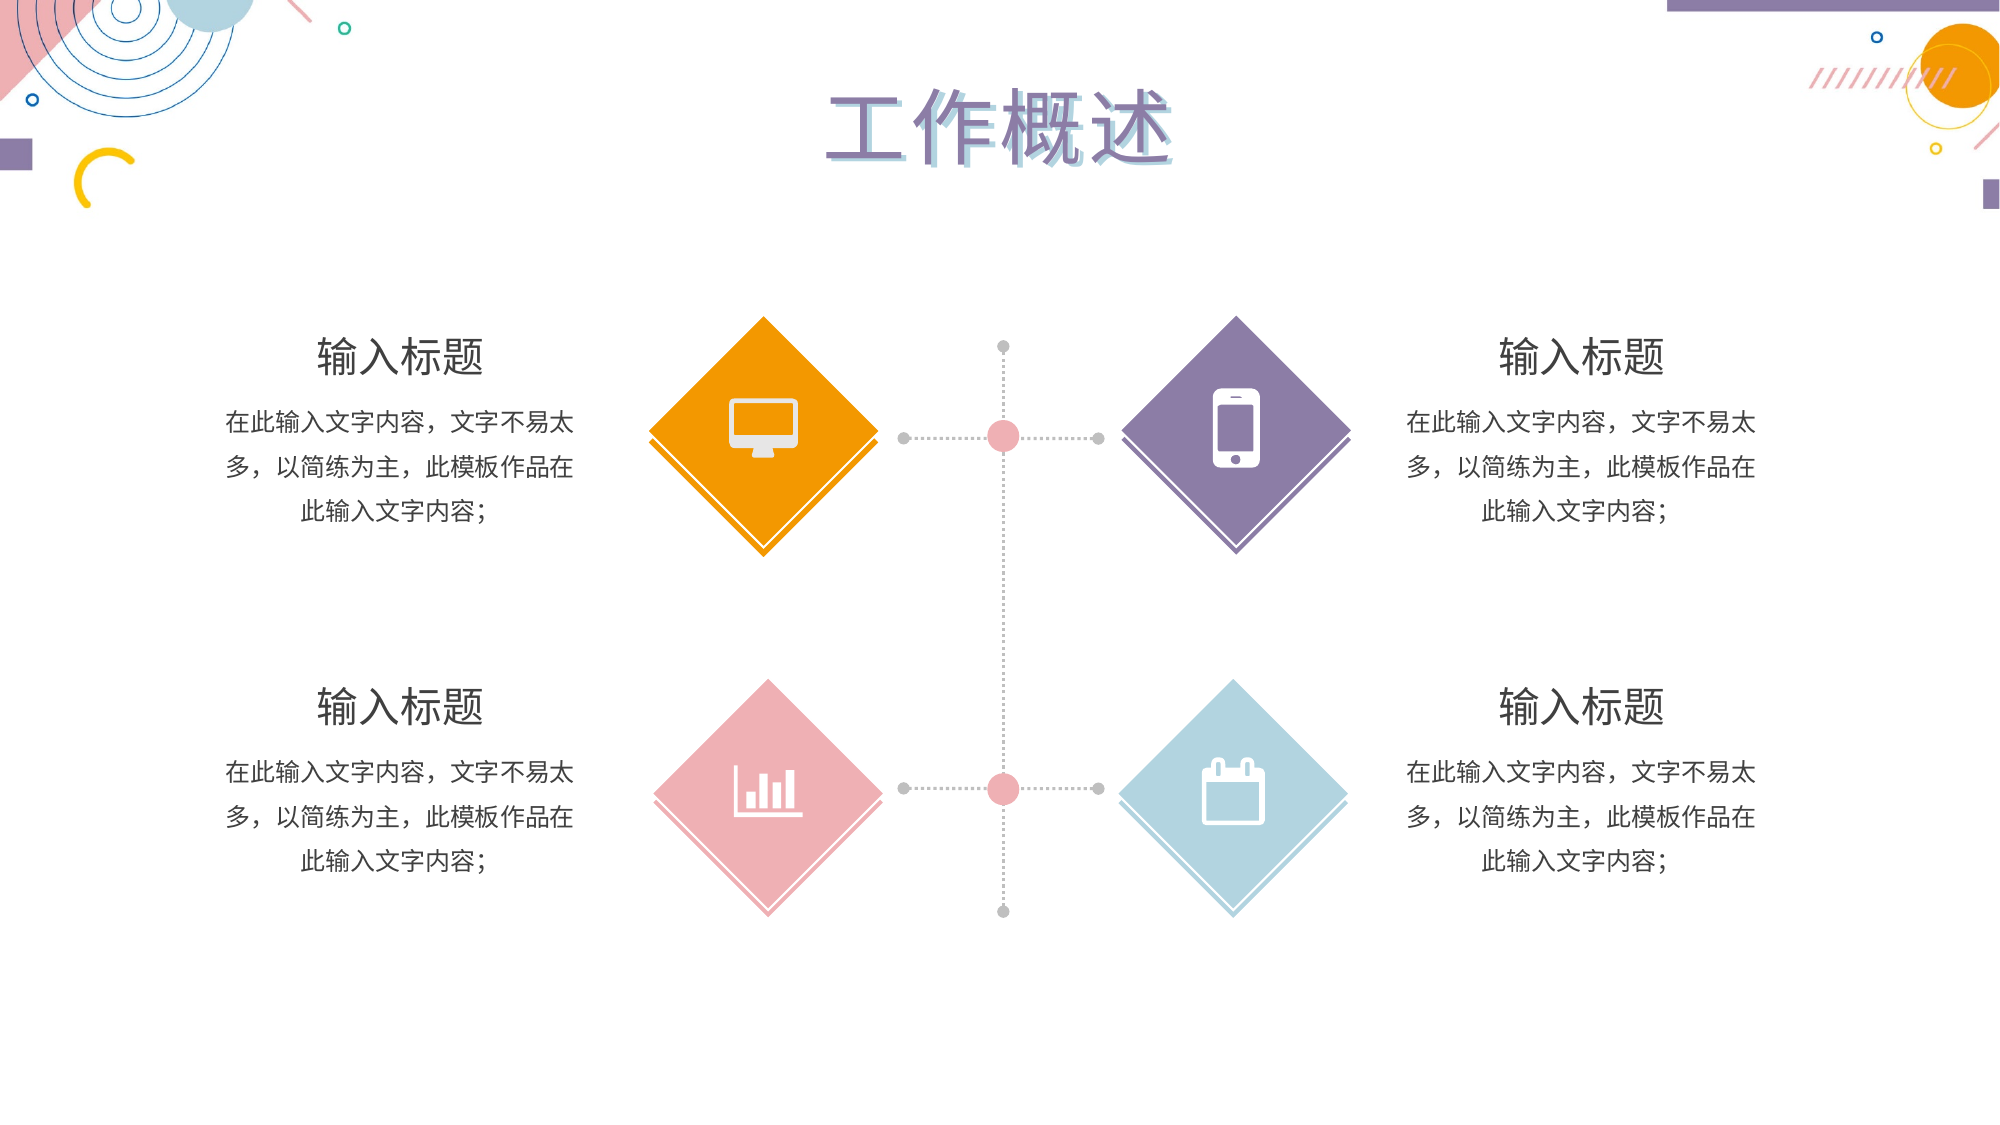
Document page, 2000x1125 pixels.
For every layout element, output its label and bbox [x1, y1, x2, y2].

text_box [1382, 673, 1781, 886]
text_box [201, 323, 600, 536]
text_box [1382, 323, 1781, 536]
text_box [681, 346, 1319, 912]
text_box [201, 673, 600, 886]
picture [0, 0, 2000, 1125]
text_box [752, 67, 1247, 188]
